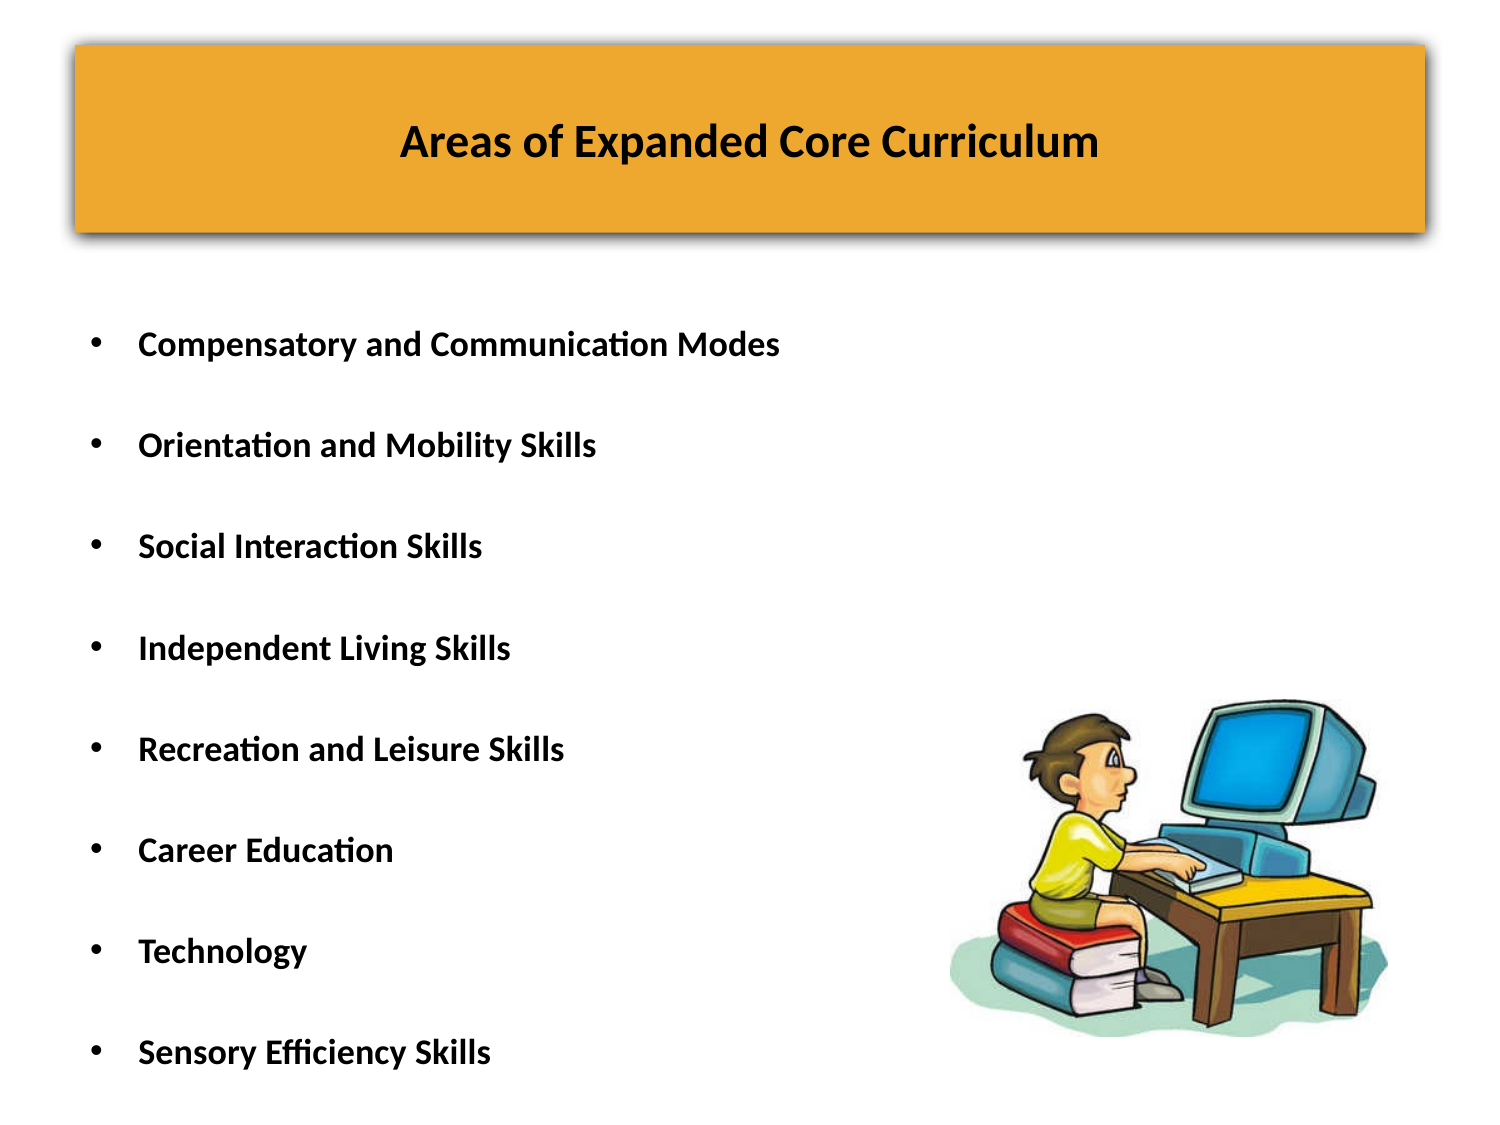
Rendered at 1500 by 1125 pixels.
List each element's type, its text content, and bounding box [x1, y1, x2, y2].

picture [949, 699, 1388, 1037]
title Areas of Expanded Core Curriculum [75, 45, 1425, 233]
list Compensatory and Communication Modes Orientation and Mobility Skills Social Interaction Skills Independent Living Skills Recreation and Leisure Skills Career Education Technology Sensory Efficiency Skills [75, 262, 1475, 1088]
